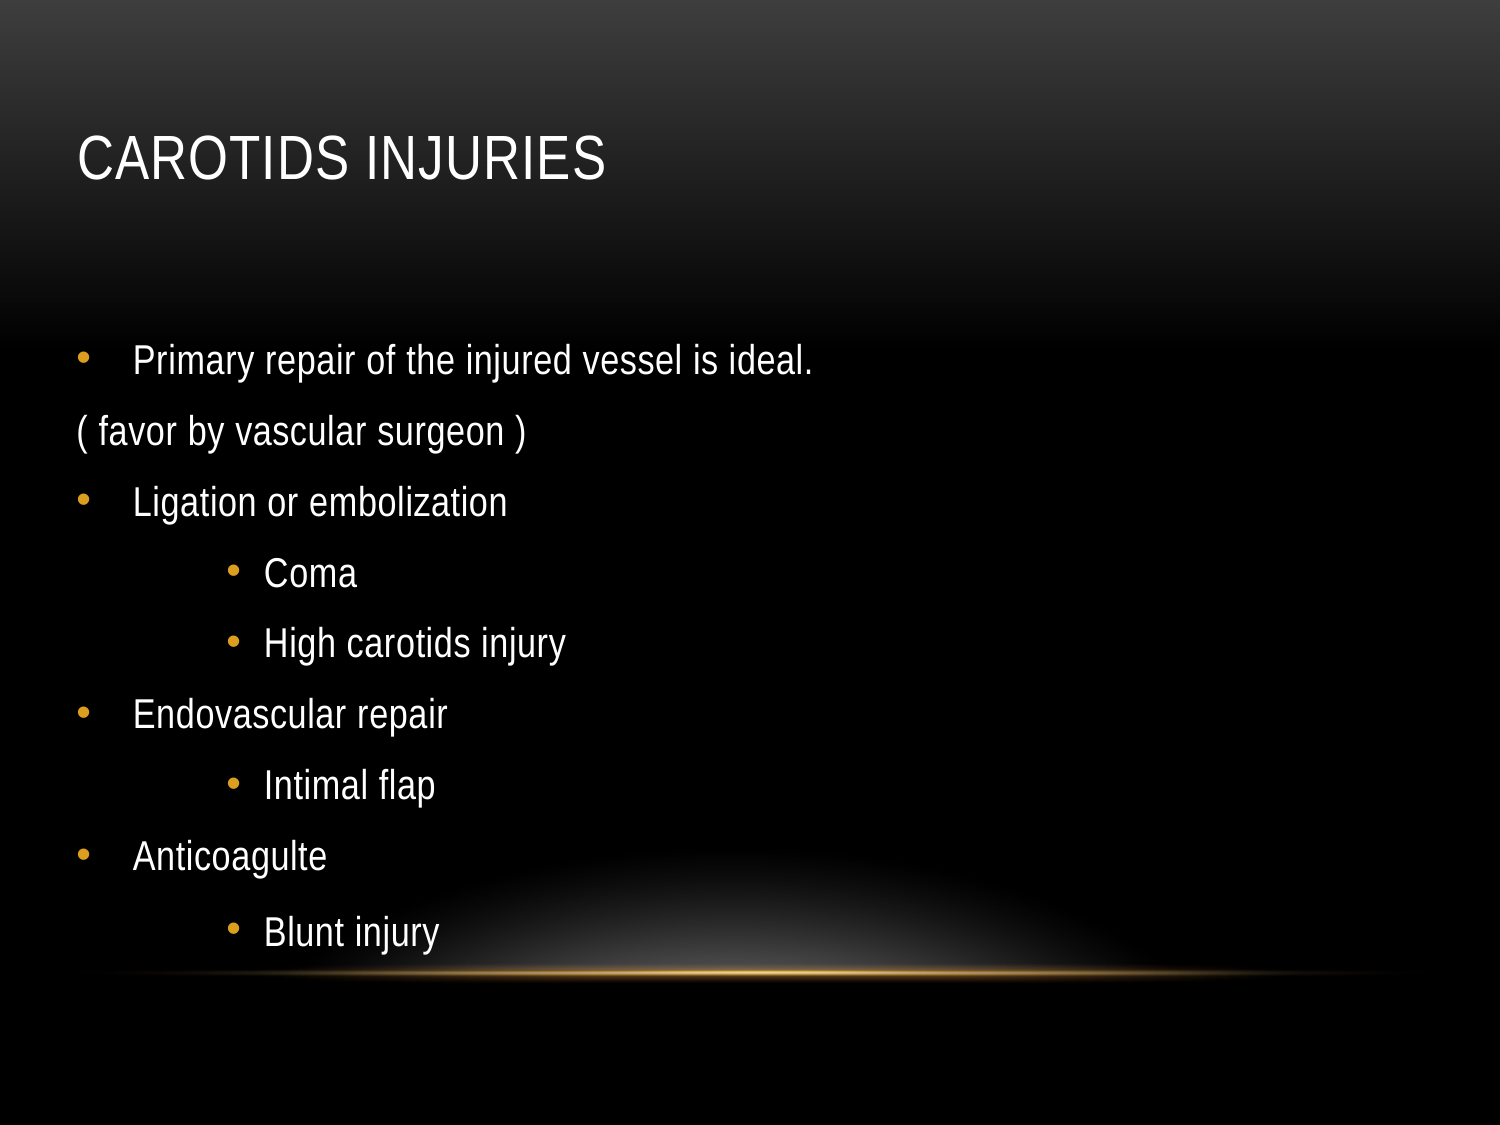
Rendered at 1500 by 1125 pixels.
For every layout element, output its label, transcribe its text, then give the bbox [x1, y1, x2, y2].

title Carotids injuries [62, 12, 1413, 200]
list Primary repair of the injured vessel is ideal. ( favor by vascular surgeon ) Ligation or embolization Coma High carotids injury Endovascular repair Intimal flap Anticoagulte Blunt injury [61, 324, 1474, 1068]
picture [0, 0, 1500, 1125]
